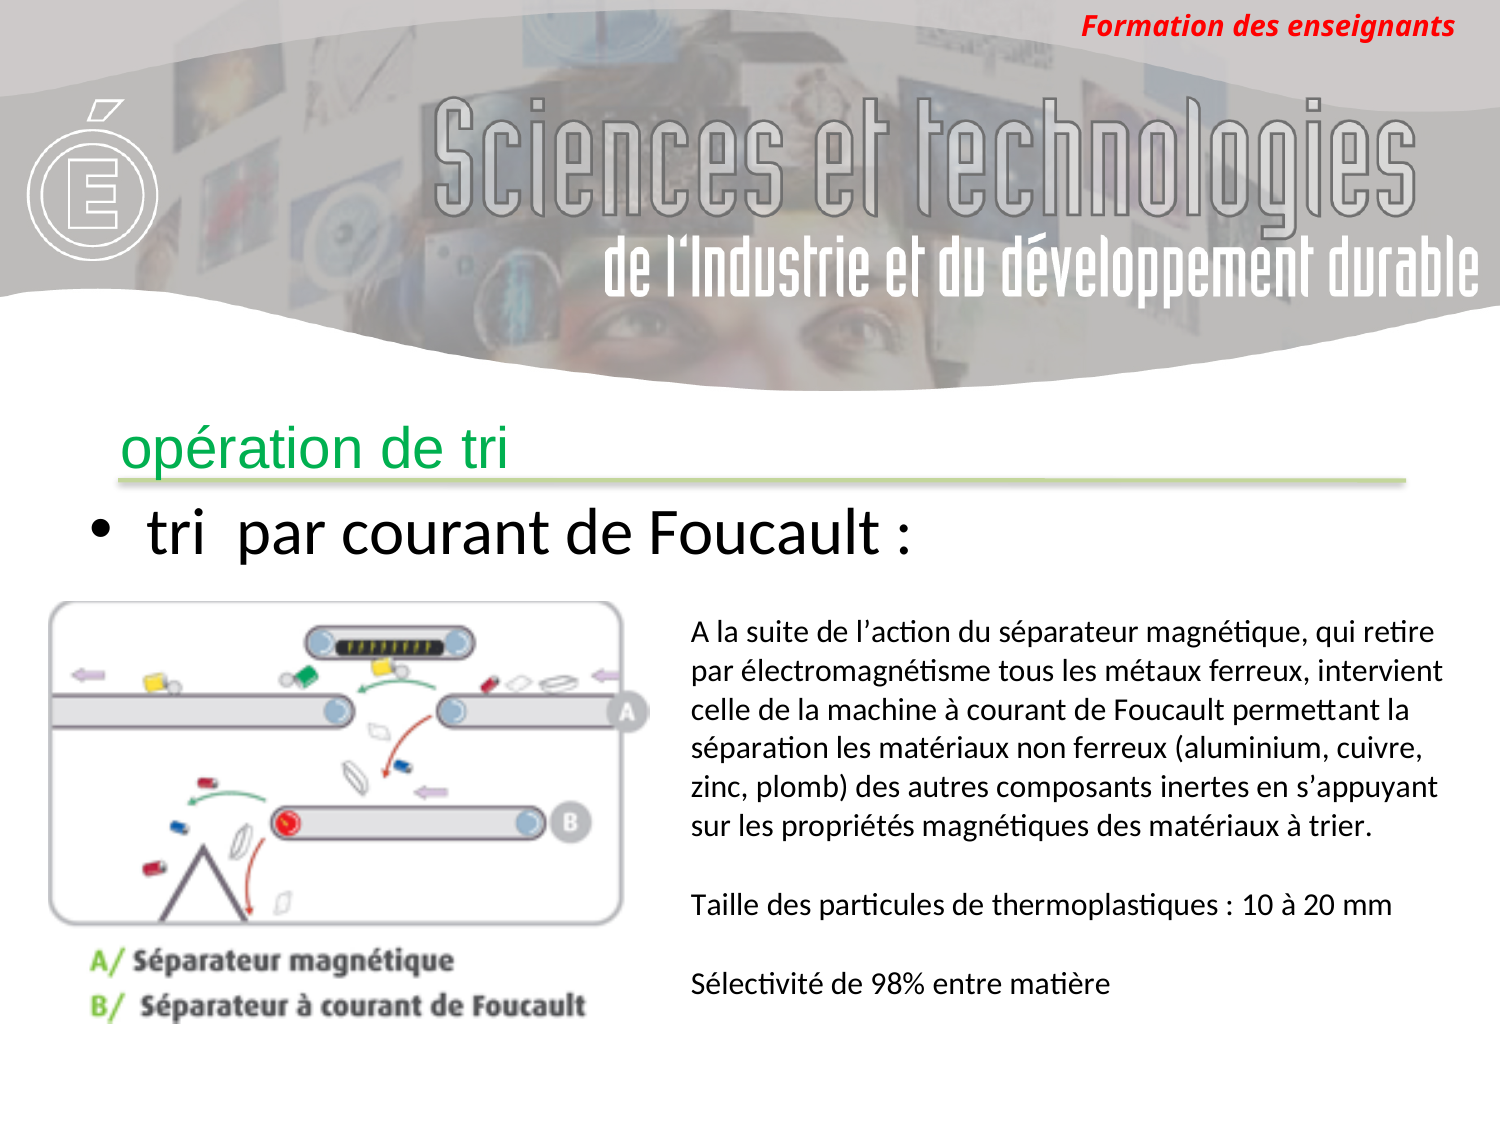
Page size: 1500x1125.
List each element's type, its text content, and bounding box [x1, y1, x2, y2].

picture [34, 592, 1469, 1097]
title opération de tri [105, 398, 1219, 480]
list tri par courant de Foucault : [75, 480, 1425, 581]
